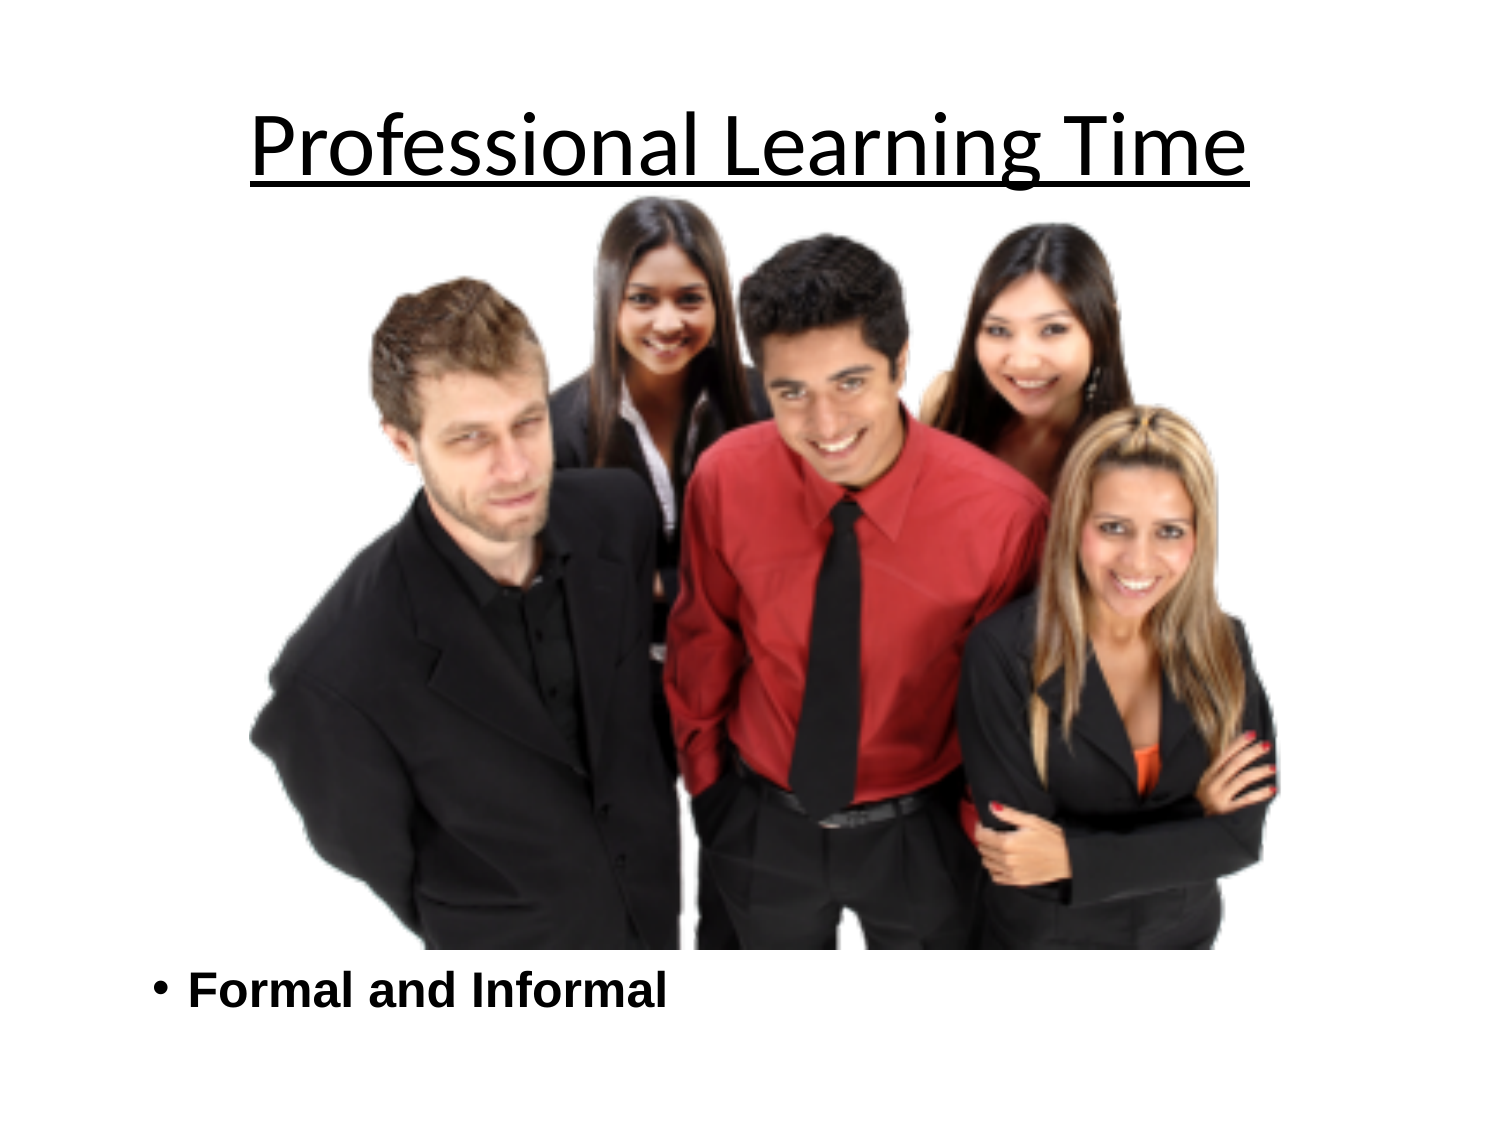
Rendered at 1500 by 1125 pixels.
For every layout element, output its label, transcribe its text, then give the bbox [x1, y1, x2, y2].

title Professional Learning Time [74, 44, 1426, 233]
text_box Formal and Informal [137, 949, 1425, 1025]
picture [249, 187, 1288, 951]
